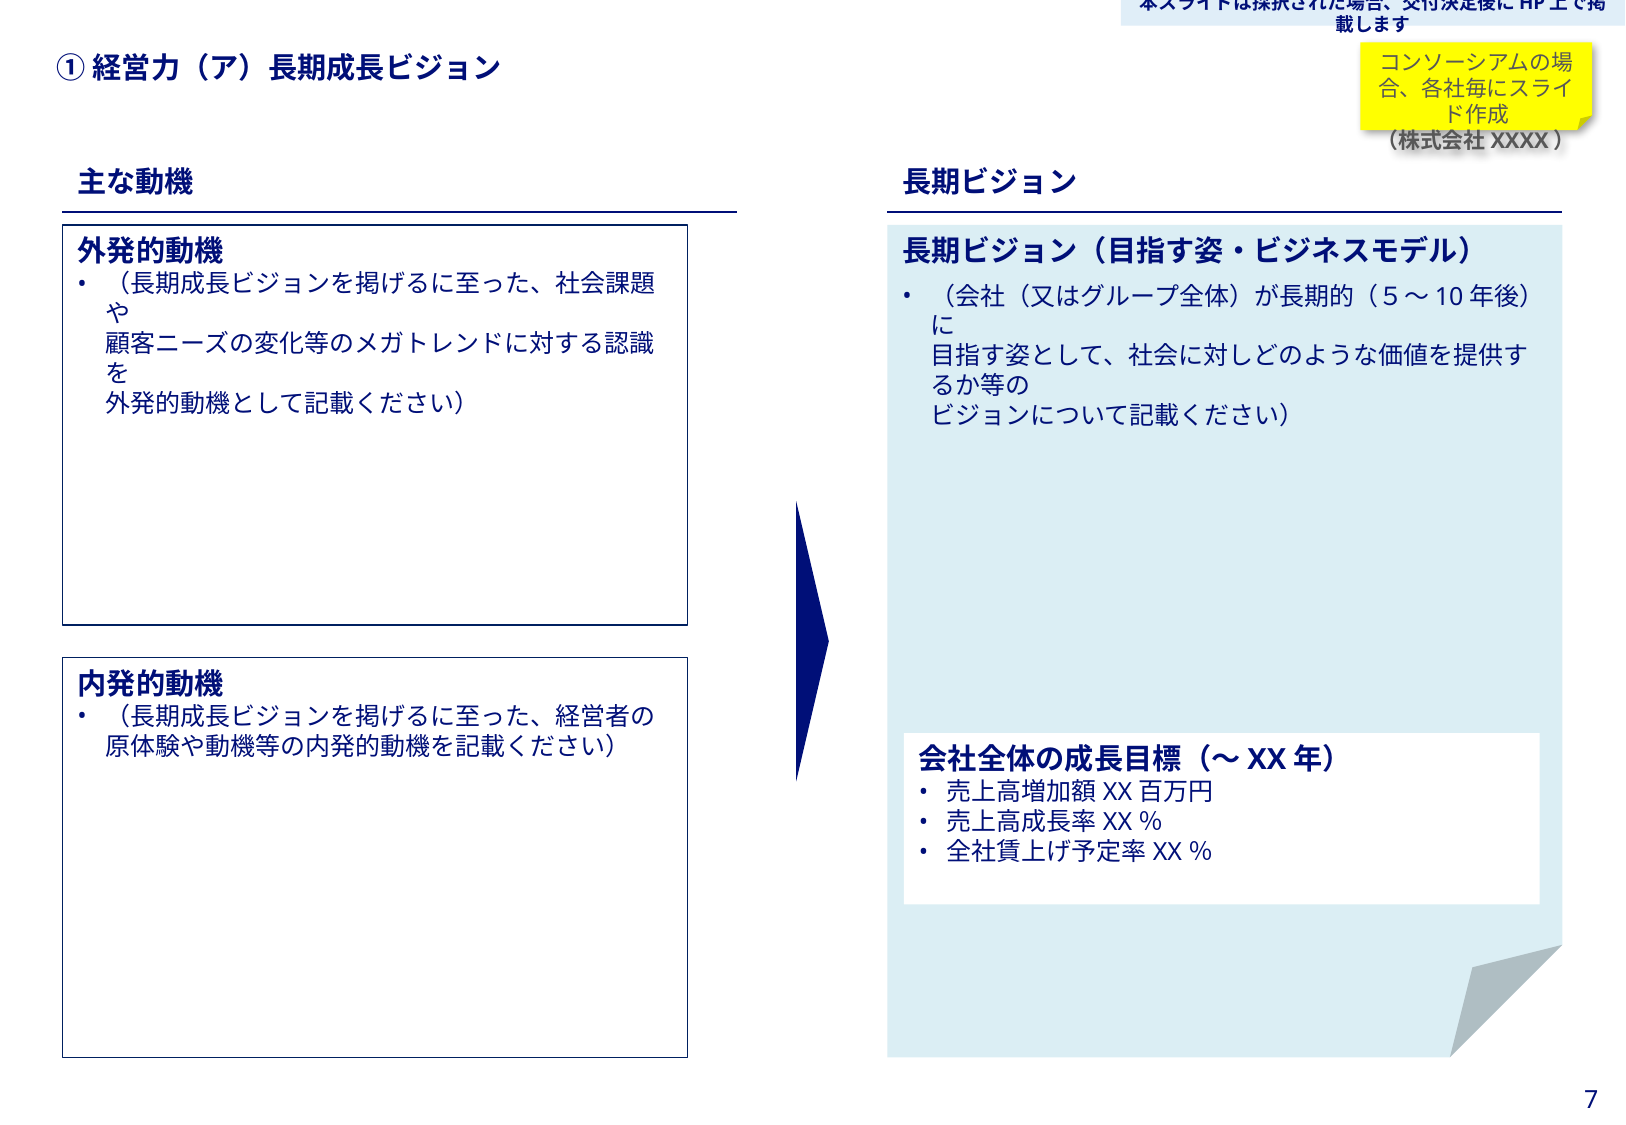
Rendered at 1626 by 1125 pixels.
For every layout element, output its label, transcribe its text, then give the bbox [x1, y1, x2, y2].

text_box [795, 501, 830, 782]
text_box 内発的動機 （長期成長ビジョンを掲げるに至った、経営者の原体験や動機等の内発的動機を記載ください） [61, 657, 688, 1058]
text_box 本スライドは採択された場合、交付決定後にHP上で掲載します [1120, 0, 1625, 27]
text_box 会社全体の成長目標（～XX年） 売上高増加額XX百万円 売上高成長率XX％ 全社賃上げ予定率XX％ [903, 732, 1541, 905]
text_box コンソーシアムの場合、各社毎にスライド作成 （株式会社XXXX） [1359, 41, 1594, 132]
text_box 長期ビジョン（目指す姿・ビジネスモデル） （会社（又はグループ全体）が長期的（５～10年後）に 目指す姿として、社会に対しどのような価値を提供するか等の ビジョンについて記載ください） [886, 223, 1564, 1059]
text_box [887, 149, 1563, 213]
list ①経営力（ア）長期成長ビジョン [32, 42, 1359, 90]
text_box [62, 149, 738, 213]
text_box 外発的動機 （長期成長ビジョンを掲げるに至った、社会課題や 顧客ニーズの変化等のメガトレンドに対する認識を 外発的動機として記載ください） [61, 224, 688, 626]
